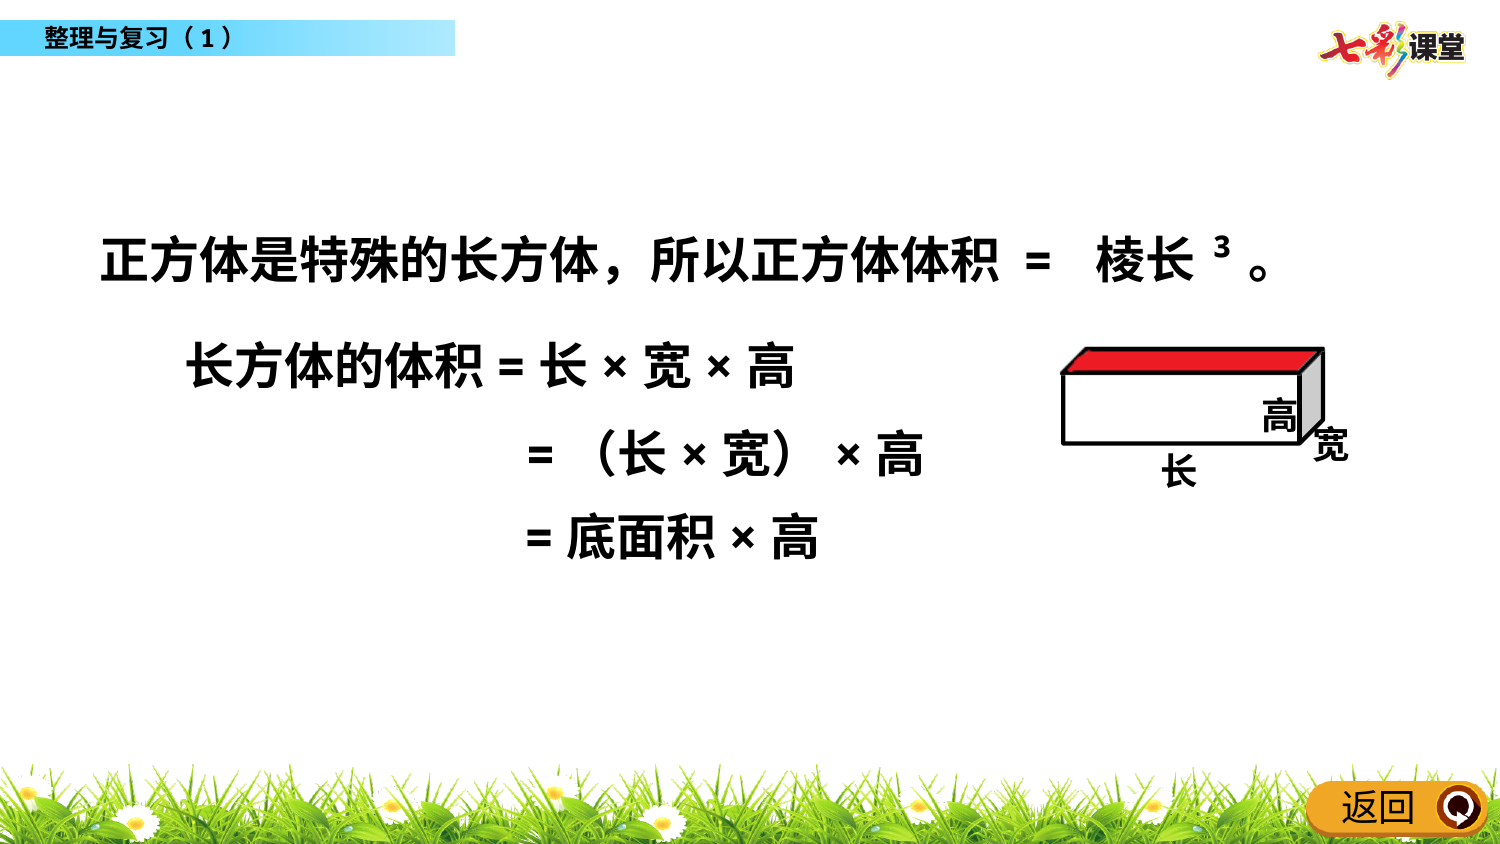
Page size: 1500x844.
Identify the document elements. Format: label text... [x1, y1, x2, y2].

text_box [1061, 393, 1297, 446]
picture [0, 764, 1500, 844]
text_box 长 [1145, 440, 1214, 500]
text_box 长方体的体积=长×宽×高 [169, 327, 811, 403]
text_box =（长×宽）×高 [150, 415, 941, 490]
text_box [1320, 393, 1326, 413]
picture [1316, 20, 1468, 80]
text_box 正方体是特殊的长方体，所以正方体体积 = 棱长³。 [85, 220, 1314, 296]
text_box 宽 [1297, 413, 1365, 474]
text_box 高 [1246, 393, 1314, 445]
picture [1056, 338, 1339, 385]
text_box =底面积×高 [149, 497, 835, 573]
